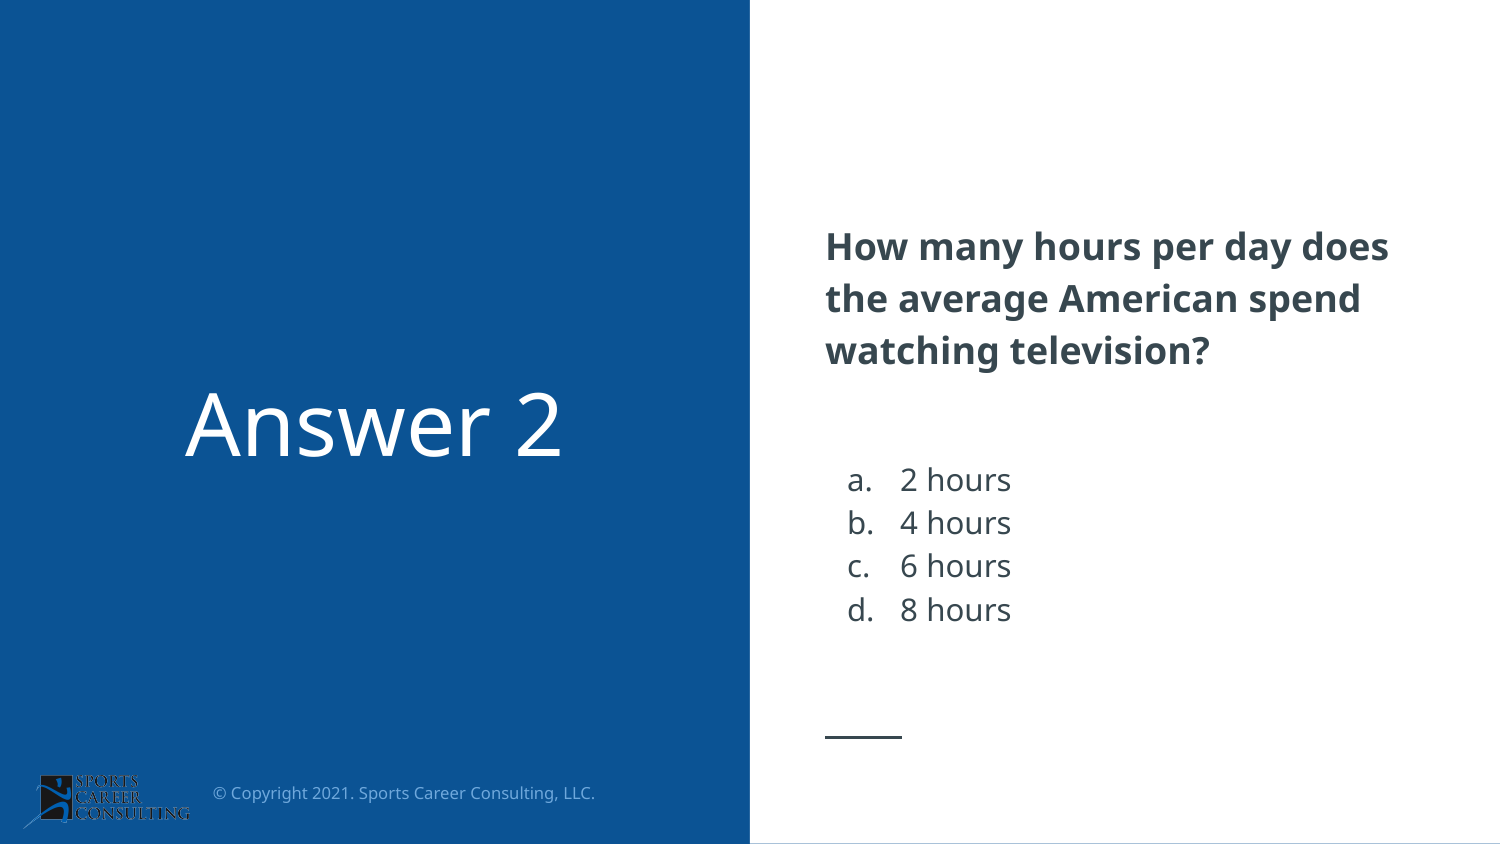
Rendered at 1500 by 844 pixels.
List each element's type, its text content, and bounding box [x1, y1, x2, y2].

picture [22, 774, 190, 829]
text_box © Copyright 2021. Sports Career Consulting, LLC. [197, 767, 750, 838]
list How many hours per day does the average American spend watching television? 2 hours 4 hours 6 hours 8 hours [810, 118, 1455, 725]
title Answer 2 [43, 298, 708, 546]
